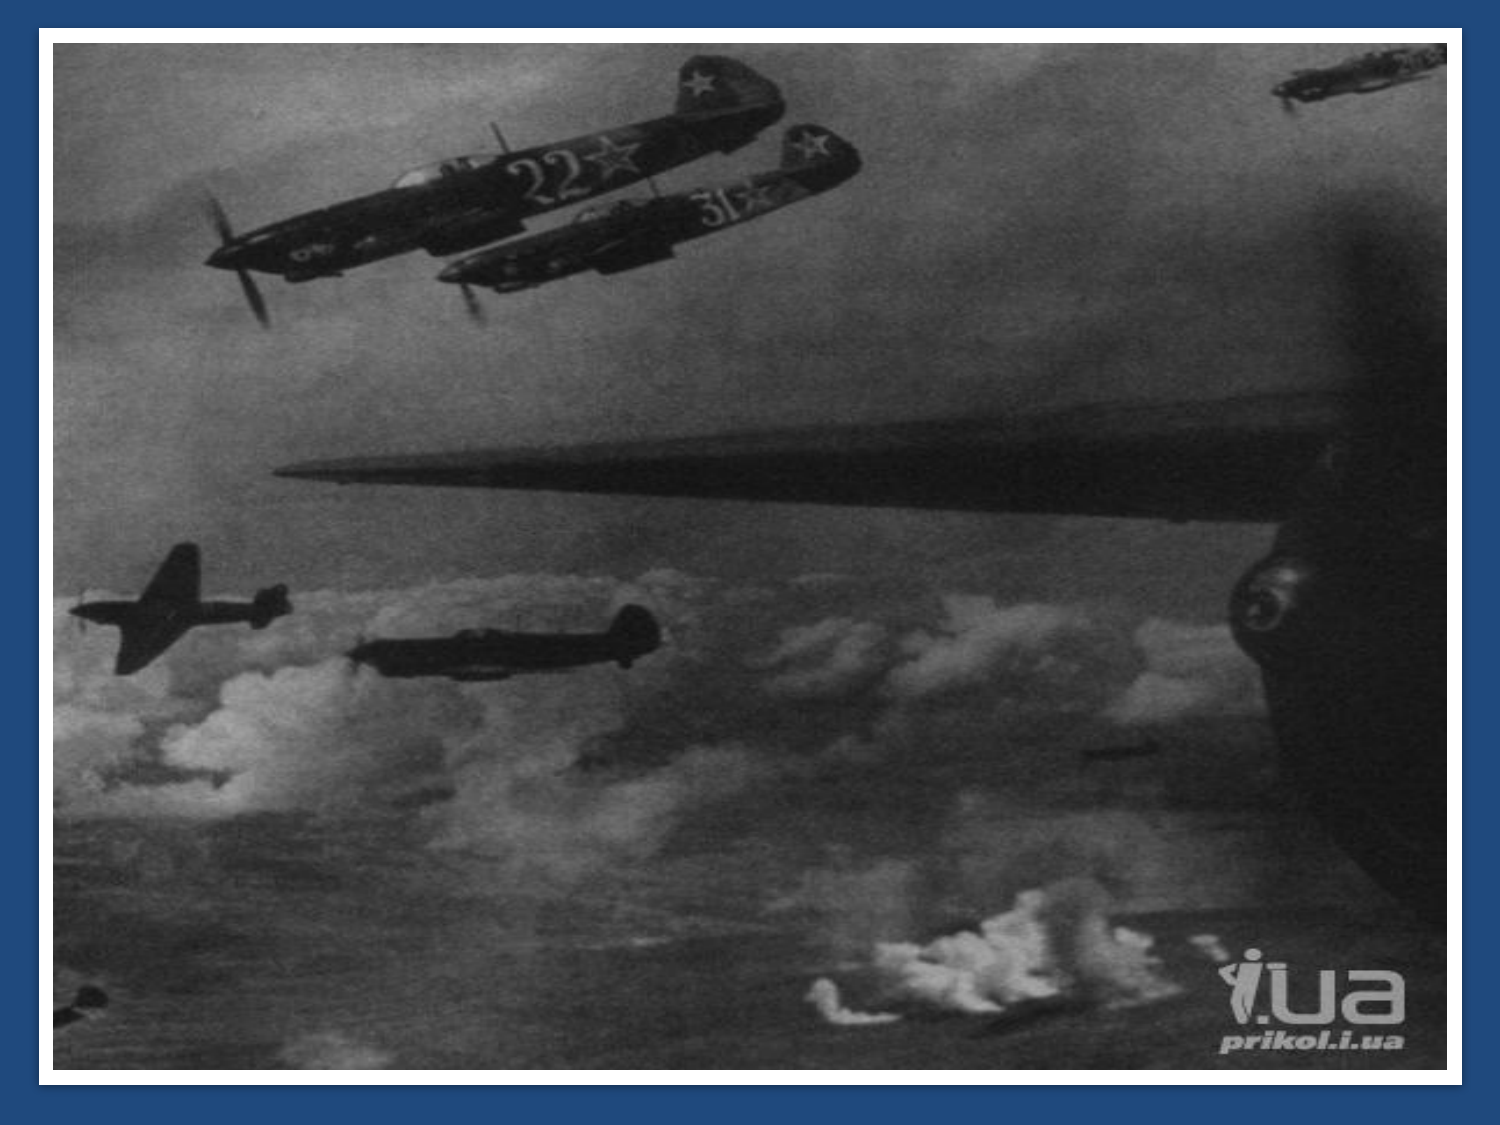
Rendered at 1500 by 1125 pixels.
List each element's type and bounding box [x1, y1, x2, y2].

picture [52, 42, 1448, 1071]
